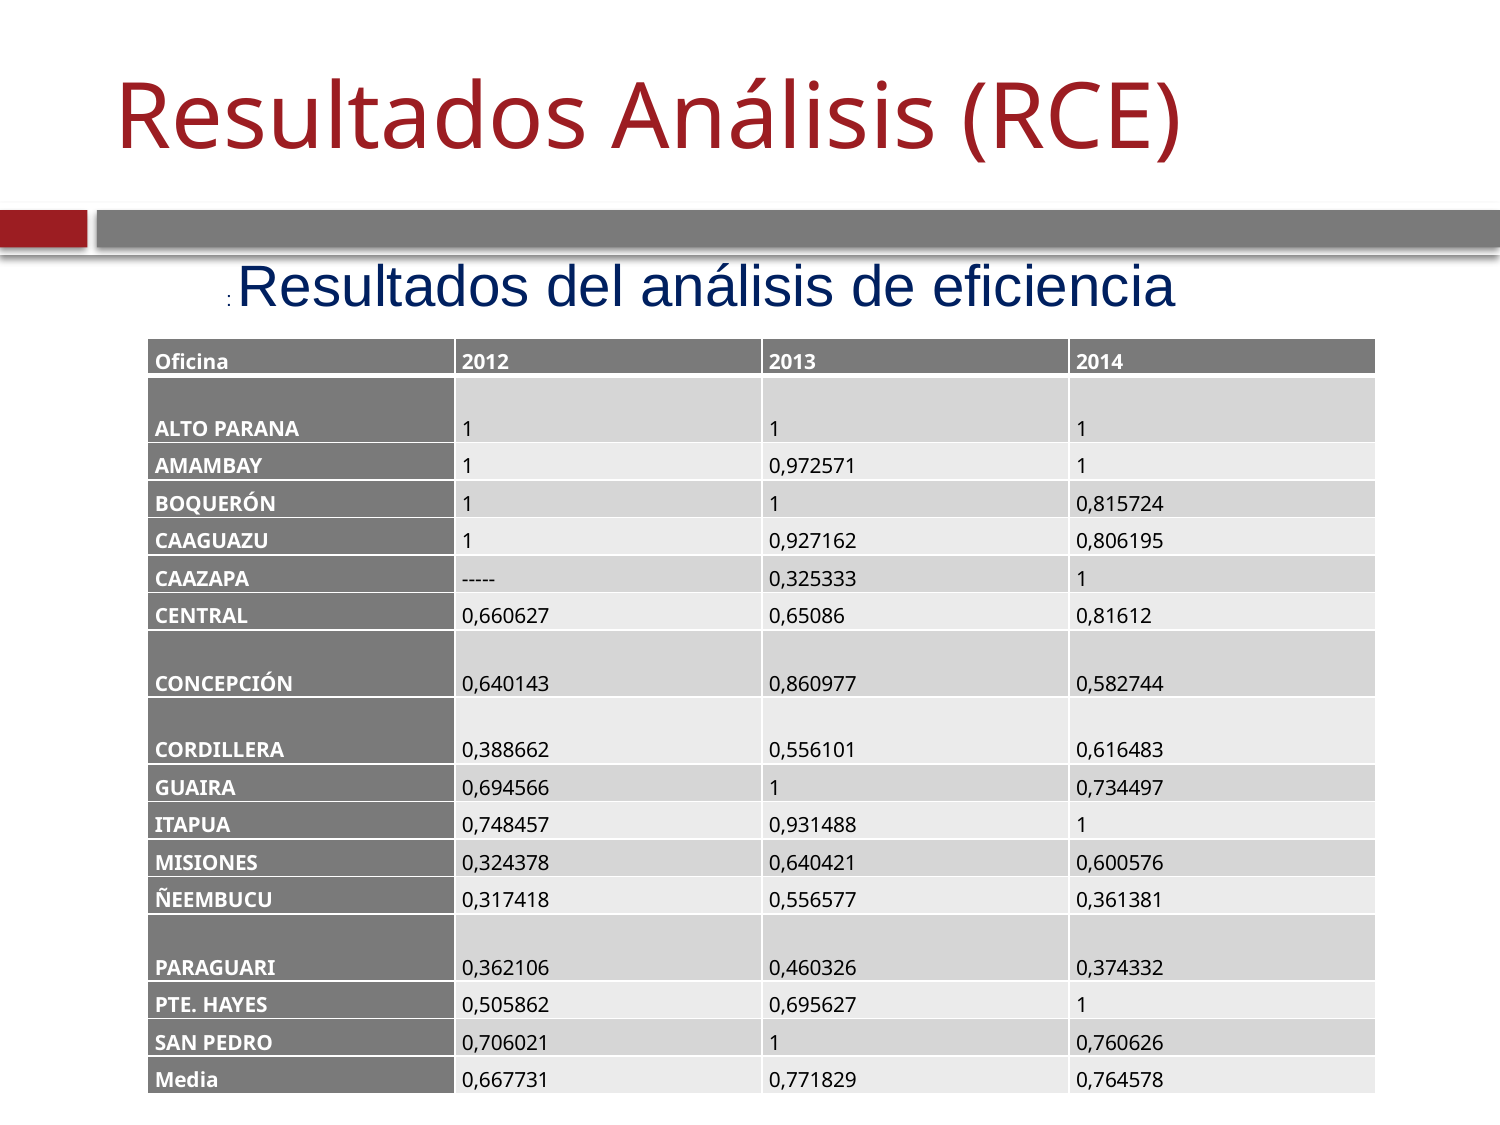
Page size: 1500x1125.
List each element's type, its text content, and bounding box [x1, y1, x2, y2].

table_cell 0,556577 [763, 877, 1068, 913]
table_cell 0,460326 [763, 915, 1068, 980]
table_cell CAAGUAZU [148, 518, 454, 554]
table_cell ITAPUA [148, 802, 454, 838]
table_cell 1 [1070, 802, 1375, 838]
table_cell ALTO PARANA [148, 378, 454, 442]
table_cell 1 [763, 765, 1068, 801]
table_cell 0,374332 [1070, 915, 1375, 980]
table_cell ÑEEMBUCU [148, 877, 454, 913]
table_cell AMAMBAY [148, 443, 454, 479]
table_cell 0,640421 [763, 840, 1068, 876]
table_cell 1 [763, 1019, 1068, 1055]
table_cell 1 [763, 481, 1068, 517]
table_cell 1 [1070, 378, 1375, 442]
table_cell 0,324378 [456, 840, 761, 876]
table_cell 0,388662 [456, 698, 761, 763]
table_cell 0,734497 [1070, 765, 1375, 801]
table_header Oficina [148, 339, 454, 373]
table_cell 0,667731 [456, 1057, 761, 1093]
table_cell 0,972571 [763, 443, 1068, 479]
table_cell PTE. HAYES [148, 982, 454, 1018]
title Resultados Análisis (RCE) [100, 30, 1438, 194]
table_cell 1 [456, 518, 761, 554]
table_cell 0,815724 [1070, 481, 1375, 517]
table_cell CAAZAPA [148, 556, 454, 592]
text_box : Resultados del análisis de eficiencia [211, 240, 1192, 337]
table_cell 0,65086 [763, 593, 1068, 629]
table_cell GUAIRA [148, 765, 454, 801]
table_cell 0,760626 [1070, 1019, 1375, 1055]
table_cell 0,806195 [1070, 518, 1375, 554]
table_cell 0,325333 [763, 556, 1068, 592]
table_cell 0,771829 [763, 1057, 1068, 1093]
table_cell 1 [456, 481, 761, 517]
table_cell 0,931488 [763, 802, 1068, 838]
table_cell 0,317418 [456, 877, 761, 913]
table_cell Media [148, 1057, 454, 1093]
table_cell CENTRAL [148, 593, 454, 629]
table_cell 0,362106 [456, 915, 761, 980]
table_cell 0,695627 [763, 982, 1068, 1018]
table_cell 0,706021 [456, 1019, 761, 1055]
table_cell BOQUERÓN [148, 481, 454, 517]
table_cell 0,616483 [1070, 698, 1375, 763]
table_cell 0,505862 [456, 982, 761, 1018]
table_cell 0,582744 [1070, 631, 1375, 696]
table_cell 0,361381 [1070, 877, 1375, 913]
table_cell 0,694566 [456, 765, 761, 801]
table_cell MISIONES [148, 840, 454, 876]
table_cell 0,660627 [456, 593, 761, 629]
table_cell SAN PEDRO [148, 1019, 454, 1055]
table_cell PARAGUARI [148, 915, 454, 980]
table_cell 1 [1070, 556, 1375, 592]
table_header 2013 [763, 339, 1068, 373]
table_cell CORDILLERA [148, 698, 454, 763]
table_cell 0,640143 [456, 631, 761, 696]
table_cell 0,81612 [1070, 593, 1375, 629]
table_cell 1 [1070, 443, 1375, 479]
table_cell 1 [1070, 982, 1375, 1018]
table_cell 0,860977 [763, 631, 1068, 696]
table_header 2012 [456, 339, 761, 373]
table_cell 0,556101 [763, 698, 1068, 763]
table_cell 0,748457 [456, 802, 761, 838]
table_header 2014 [1070, 339, 1375, 373]
table_cell 0,764578 [1070, 1057, 1375, 1093]
table_cell CONCEPCIÓN [148, 631, 454, 696]
table_cell 0,600576 [1070, 840, 1375, 876]
table_cell 1 [456, 443, 761, 479]
table_cell 1 [763, 378, 1068, 442]
table_cell 1 [456, 378, 761, 442]
table_cell 0,927162 [763, 518, 1068, 554]
table_cell ----- [456, 556, 761, 592]
